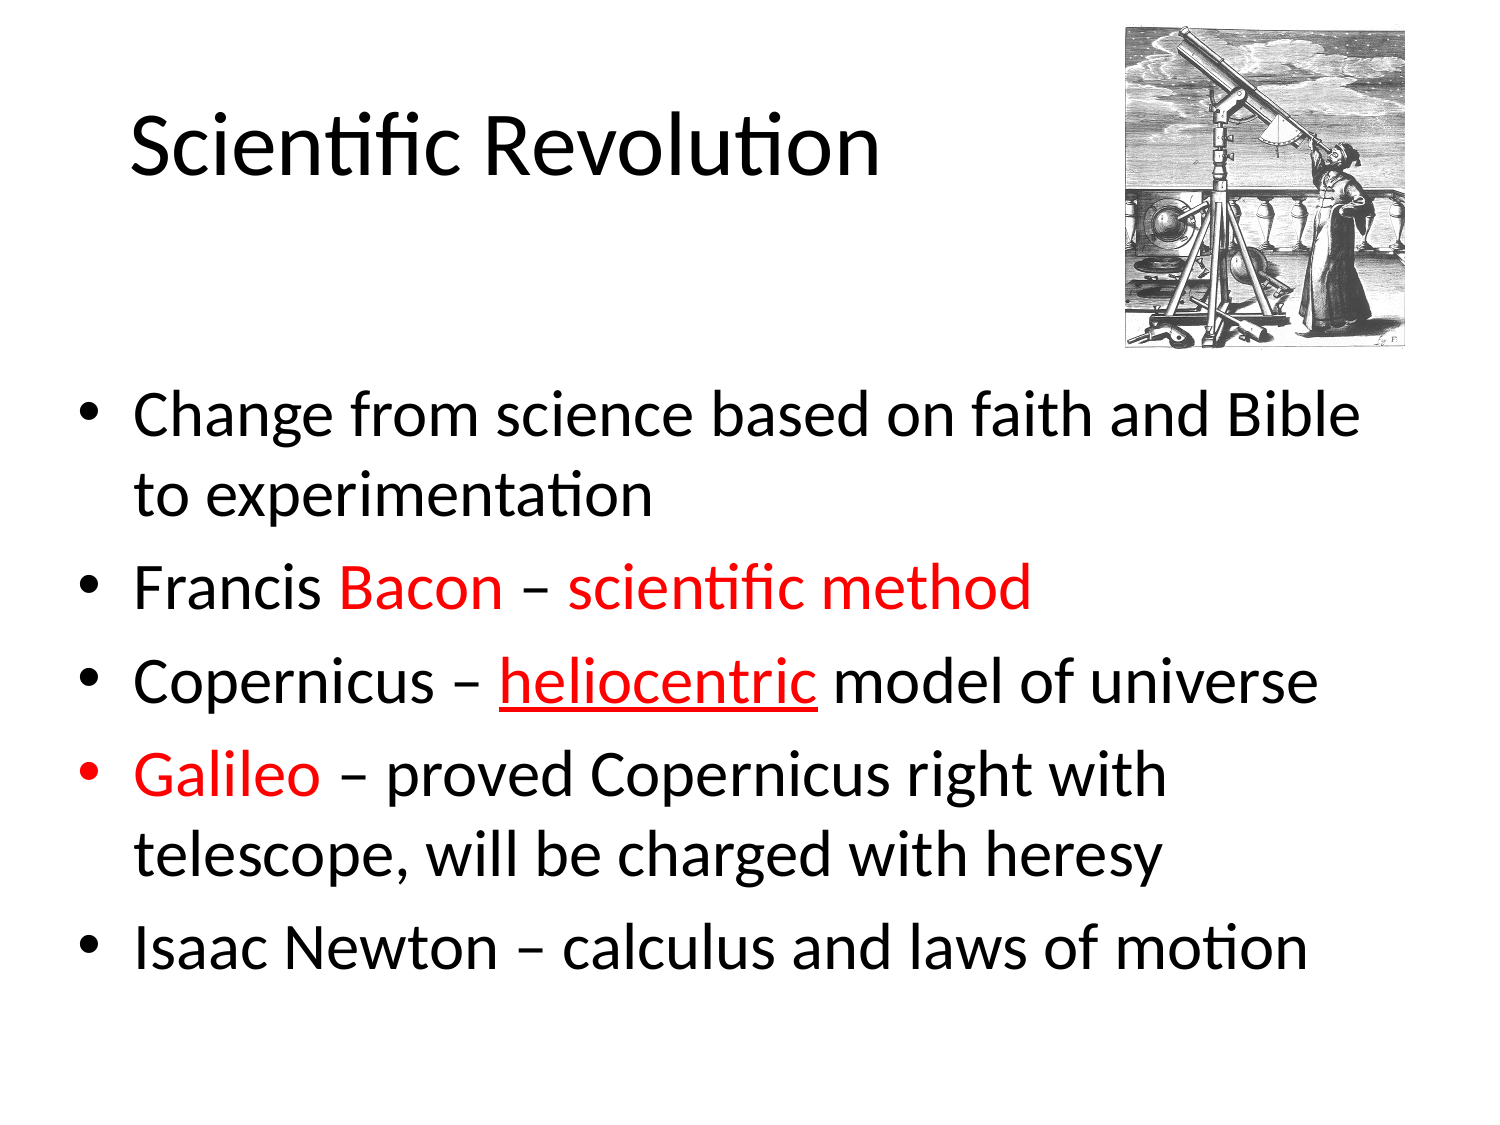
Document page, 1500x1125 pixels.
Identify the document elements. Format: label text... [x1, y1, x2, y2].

list Change from science based on faith and Bible to experimentation Francis Bacon – scientific method Copernicus – heliocentric model of universe Galileo – proved Copernicus right with telescope, will be charged with heresy Isaac Newton – calculus and laws of motion [62, 362, 1413, 1105]
title Scientific Revolution [75, 45, 938, 233]
picture [1124, 24, 1405, 351]
